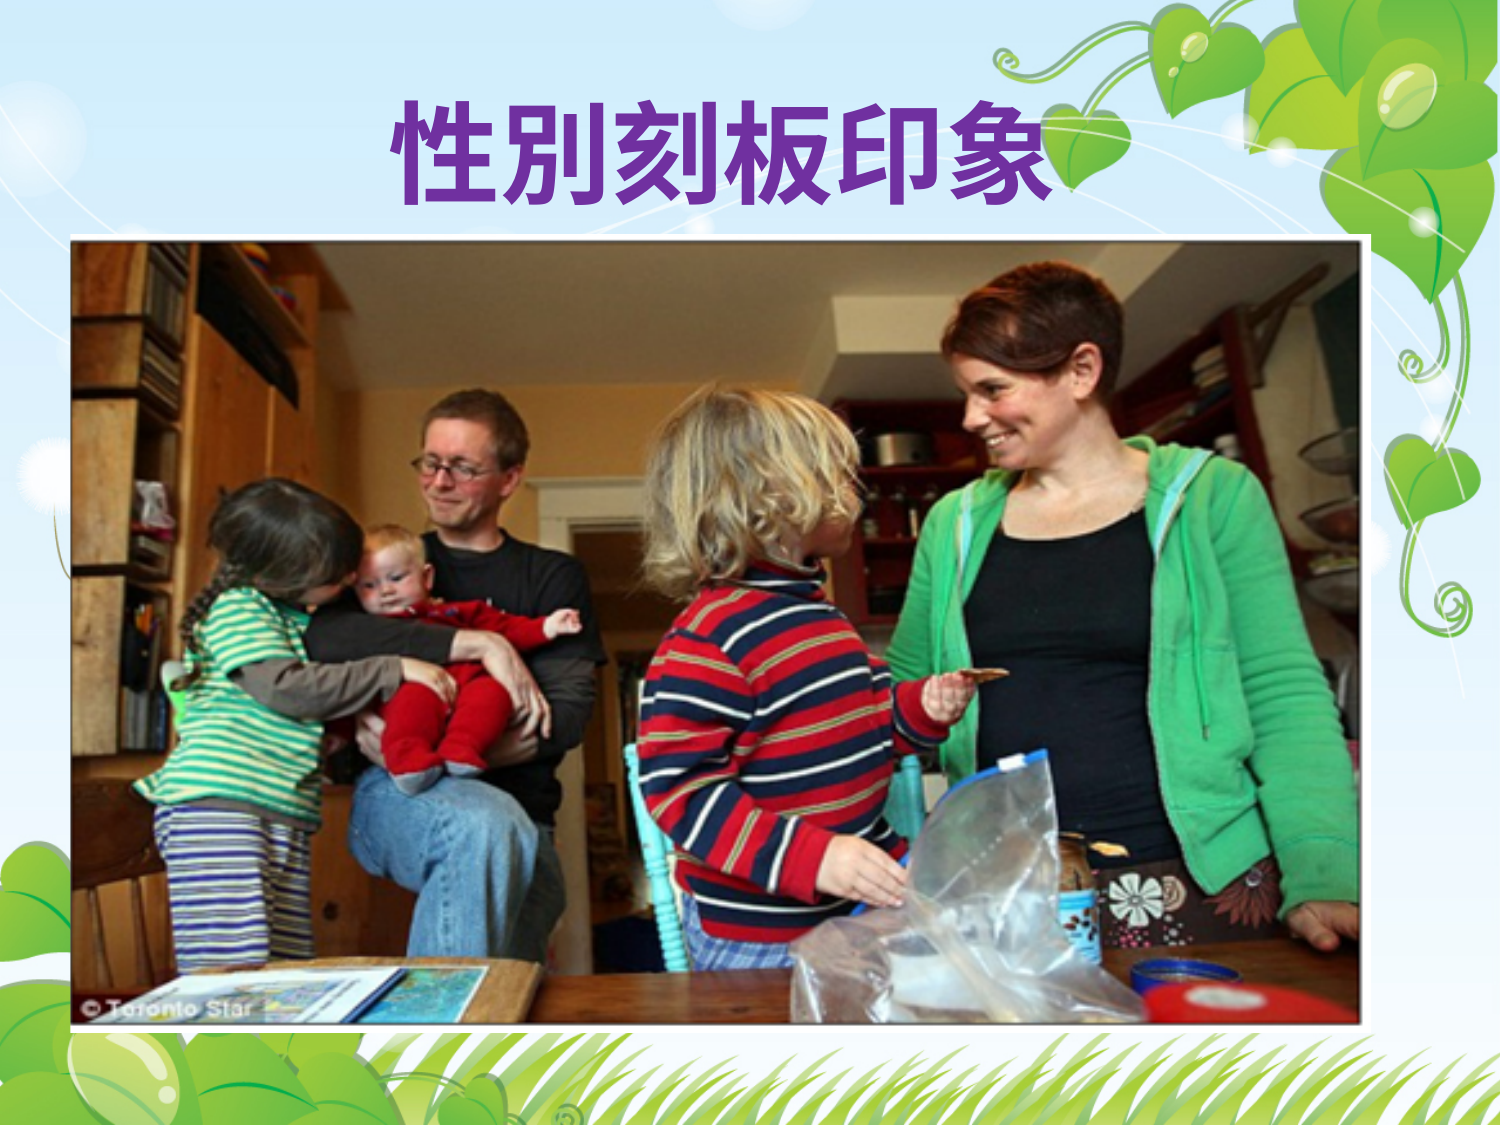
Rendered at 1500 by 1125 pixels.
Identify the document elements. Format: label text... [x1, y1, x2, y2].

picture [0, 0, 1500, 1125]
title 性別刻板印象 [339, 76, 1106, 232]
